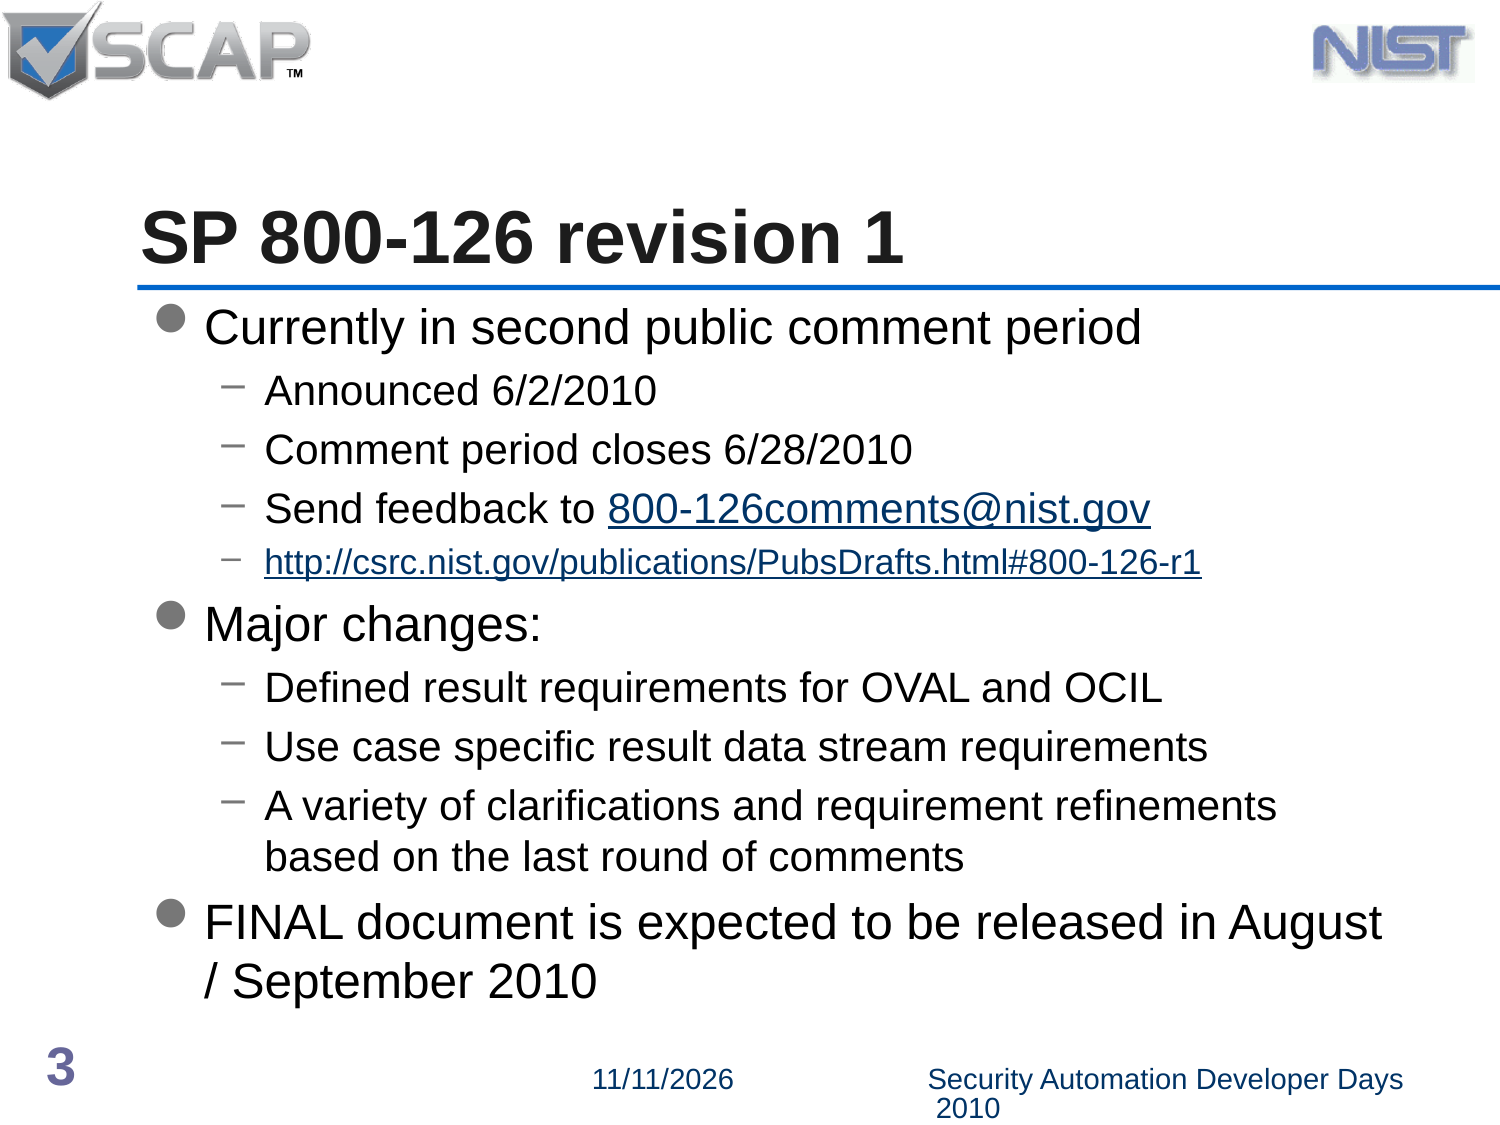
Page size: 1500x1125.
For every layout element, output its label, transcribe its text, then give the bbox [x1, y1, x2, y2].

picture [1312, 24, 1475, 83]
title SP 800-126 revision 1 [124, 99, 1426, 288]
footer Security Automation Developer Days 2010 [912, 1024, 1426, 1104]
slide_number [399, 1024, 750, 1104]
picture [0, 0, 313, 103]
slide_number 3 [13, 1023, 111, 1105]
list Currently in second public comment period Announced 6/2/2010 Comment period closes 6/28/2010 Send feedback to 800-126comments@nist.gov http://csrc.nist.gov/publications/PubsDrafts.html#800-126-r1 Major changes: Defined result requirements for OVAL and OCIL Use case specific result data stream requirements A variety of clarifications and requirement refinements based on the last round of comments FINAL document is expected to be released in August / September 2010 [137, 287, 1400, 1026]
